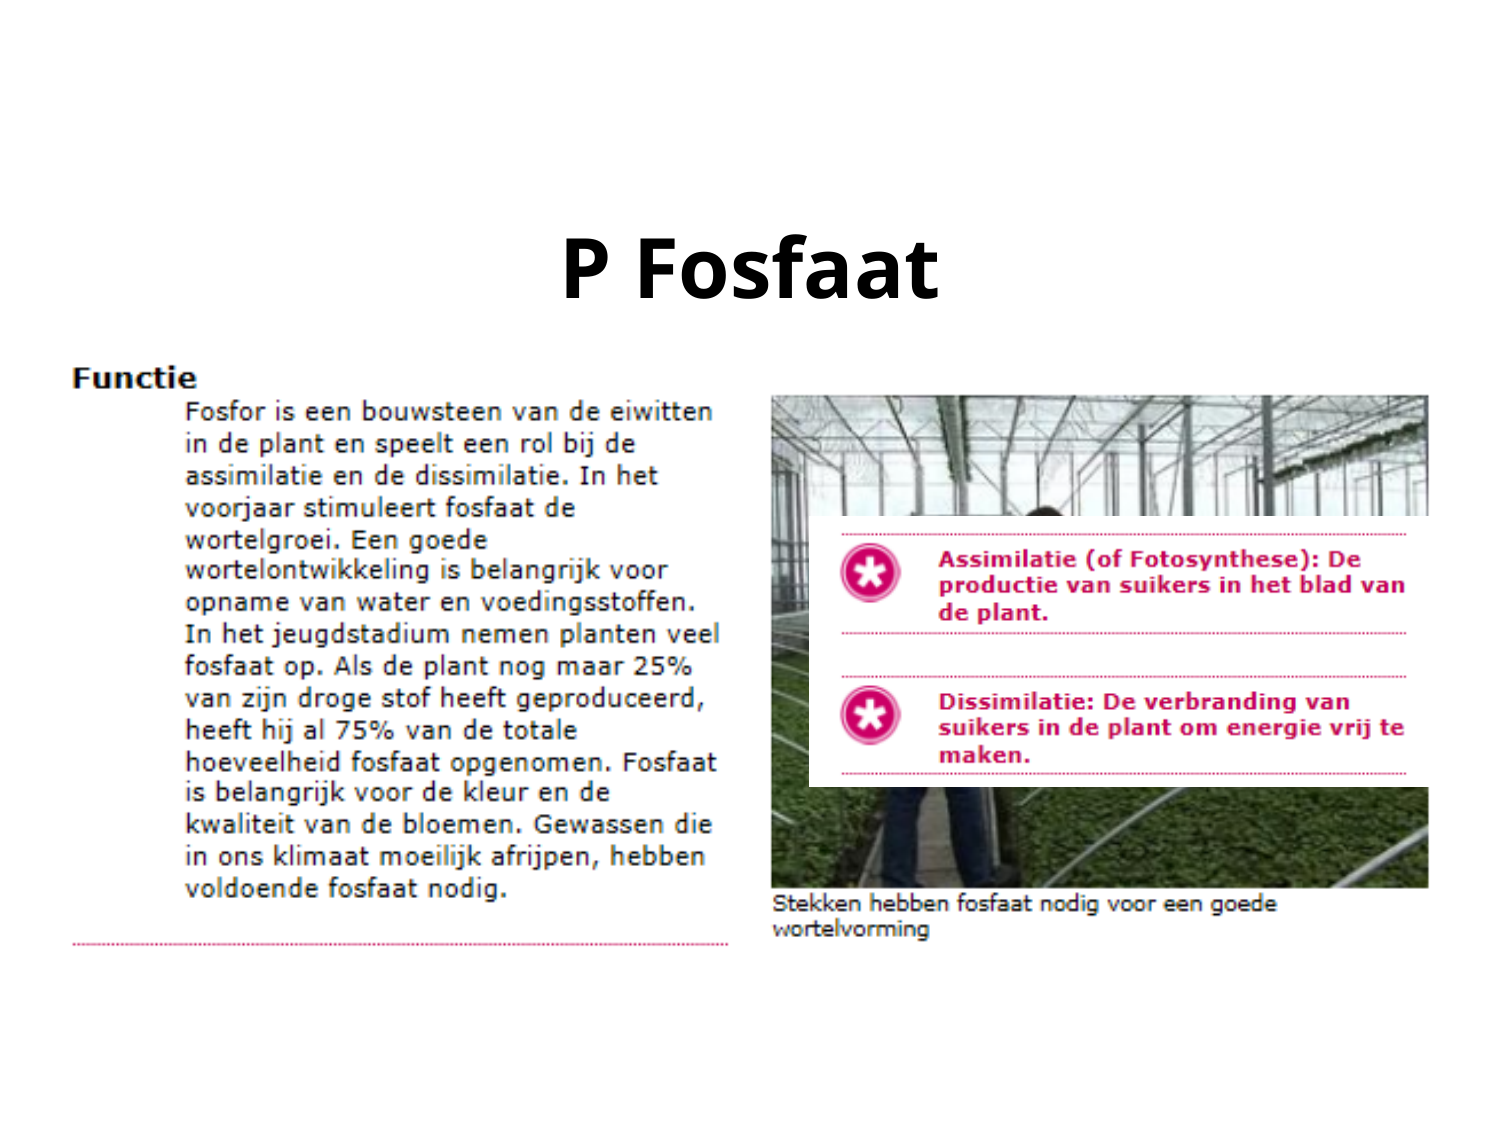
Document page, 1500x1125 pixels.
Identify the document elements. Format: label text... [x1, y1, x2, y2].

picture [52, 350, 1453, 954]
title P Fosfaat [283, 184, 1217, 347]
